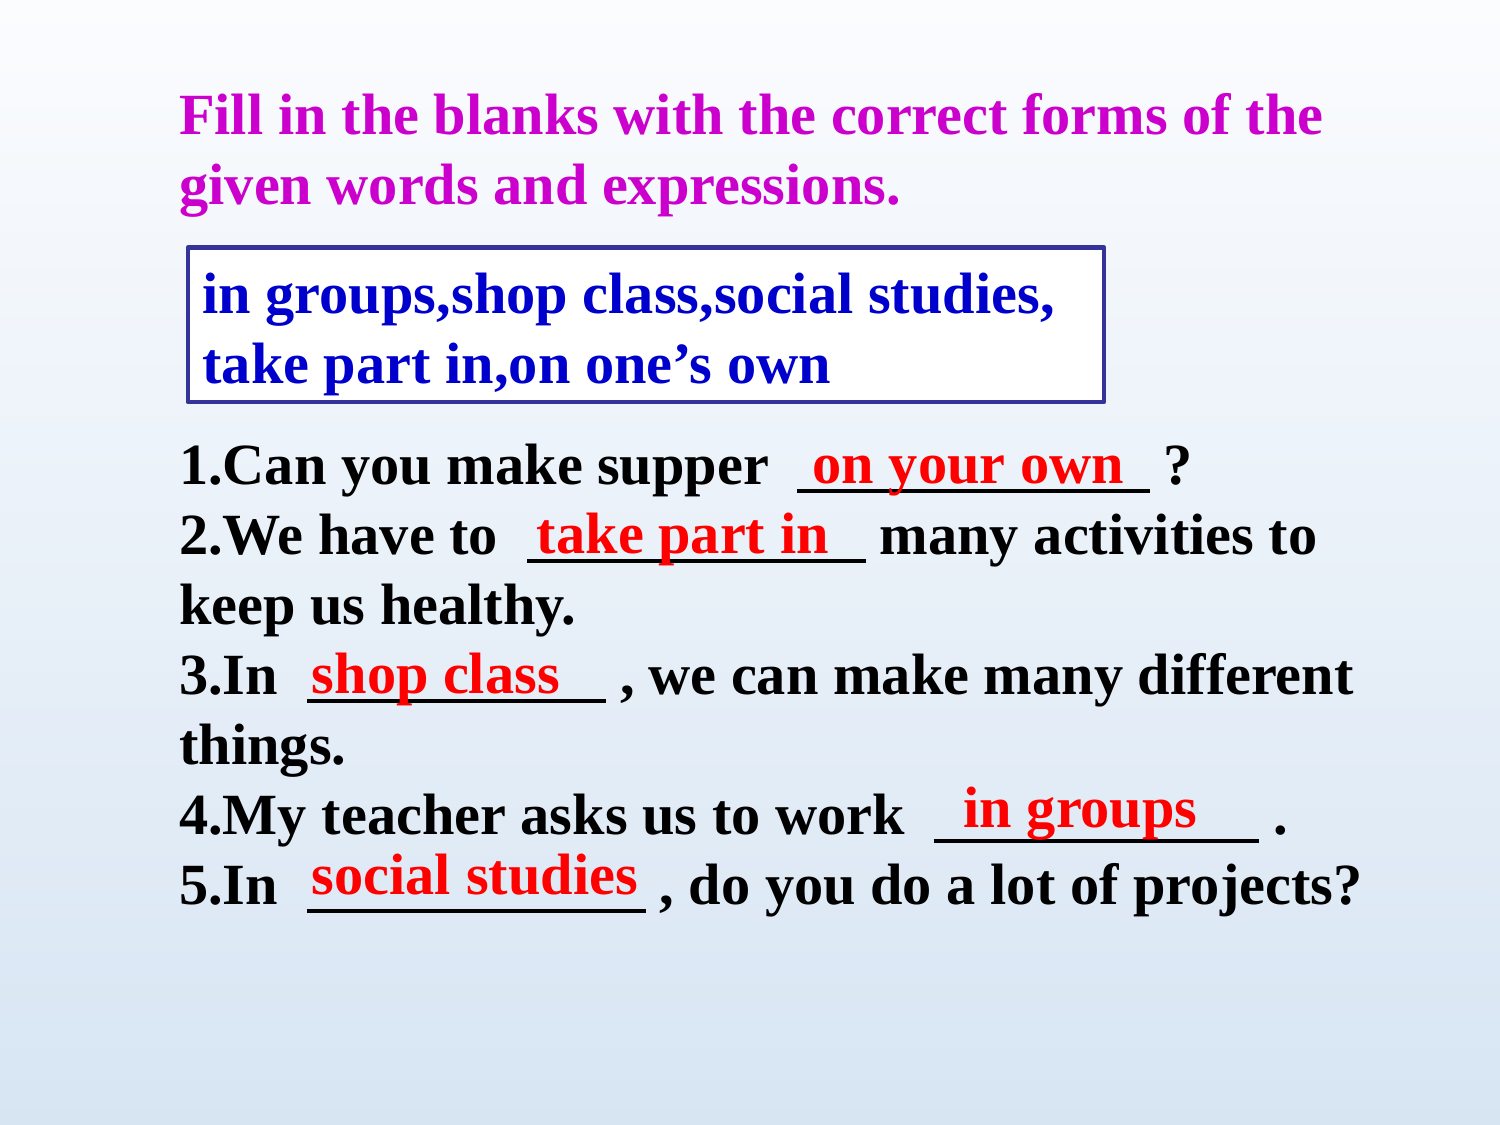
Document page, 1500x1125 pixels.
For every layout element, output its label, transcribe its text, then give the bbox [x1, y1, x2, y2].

text_box on your own [797, 417, 1139, 503]
text_box take part in [522, 487, 844, 573]
text_box social studies [297, 829, 653, 915]
text_box in groups [948, 762, 1213, 847]
text_box shop class [297, 628, 576, 713]
text_box Fill in the blanks with the correct forms of the given words and expressions. 1.Can you make supper ? 2.We have to many activities to keep us healthy. 3.In , we can make many different things. 4.My teacher asks us to work . 5.In , do you do a lot of projects? [164, 68, 1394, 994]
text_box in groups,shop class,social studies, take part in,on one’s own [186, 245, 1106, 404]
